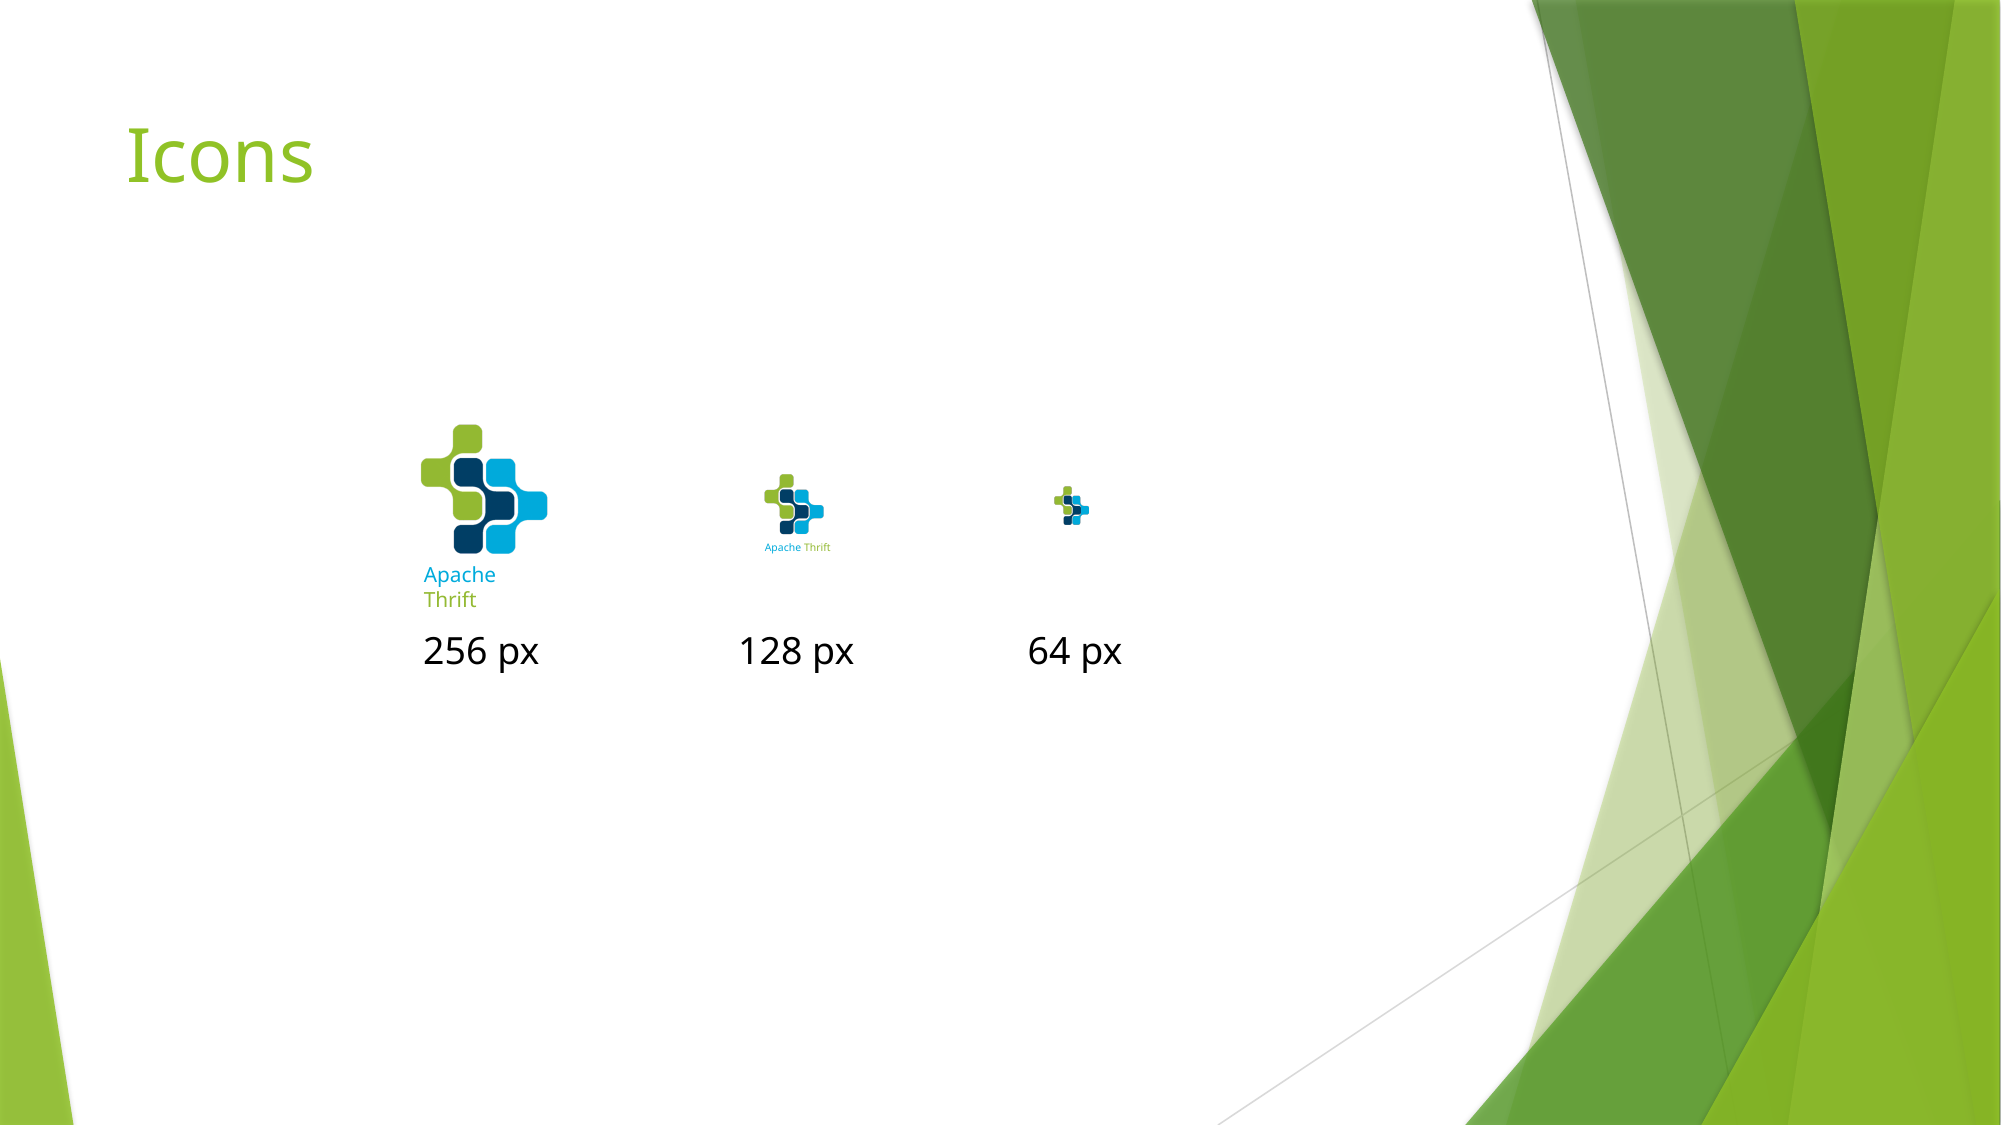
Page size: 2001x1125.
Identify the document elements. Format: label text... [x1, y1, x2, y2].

title Icons [111, 99, 1522, 317]
text_box 128 px [723, 619, 870, 679]
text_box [408, 419, 569, 596]
text_box 256 px [408, 619, 555, 679]
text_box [749, 472, 857, 563]
text_box 64 px [1012, 619, 1138, 679]
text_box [1051, 484, 1093, 526]
